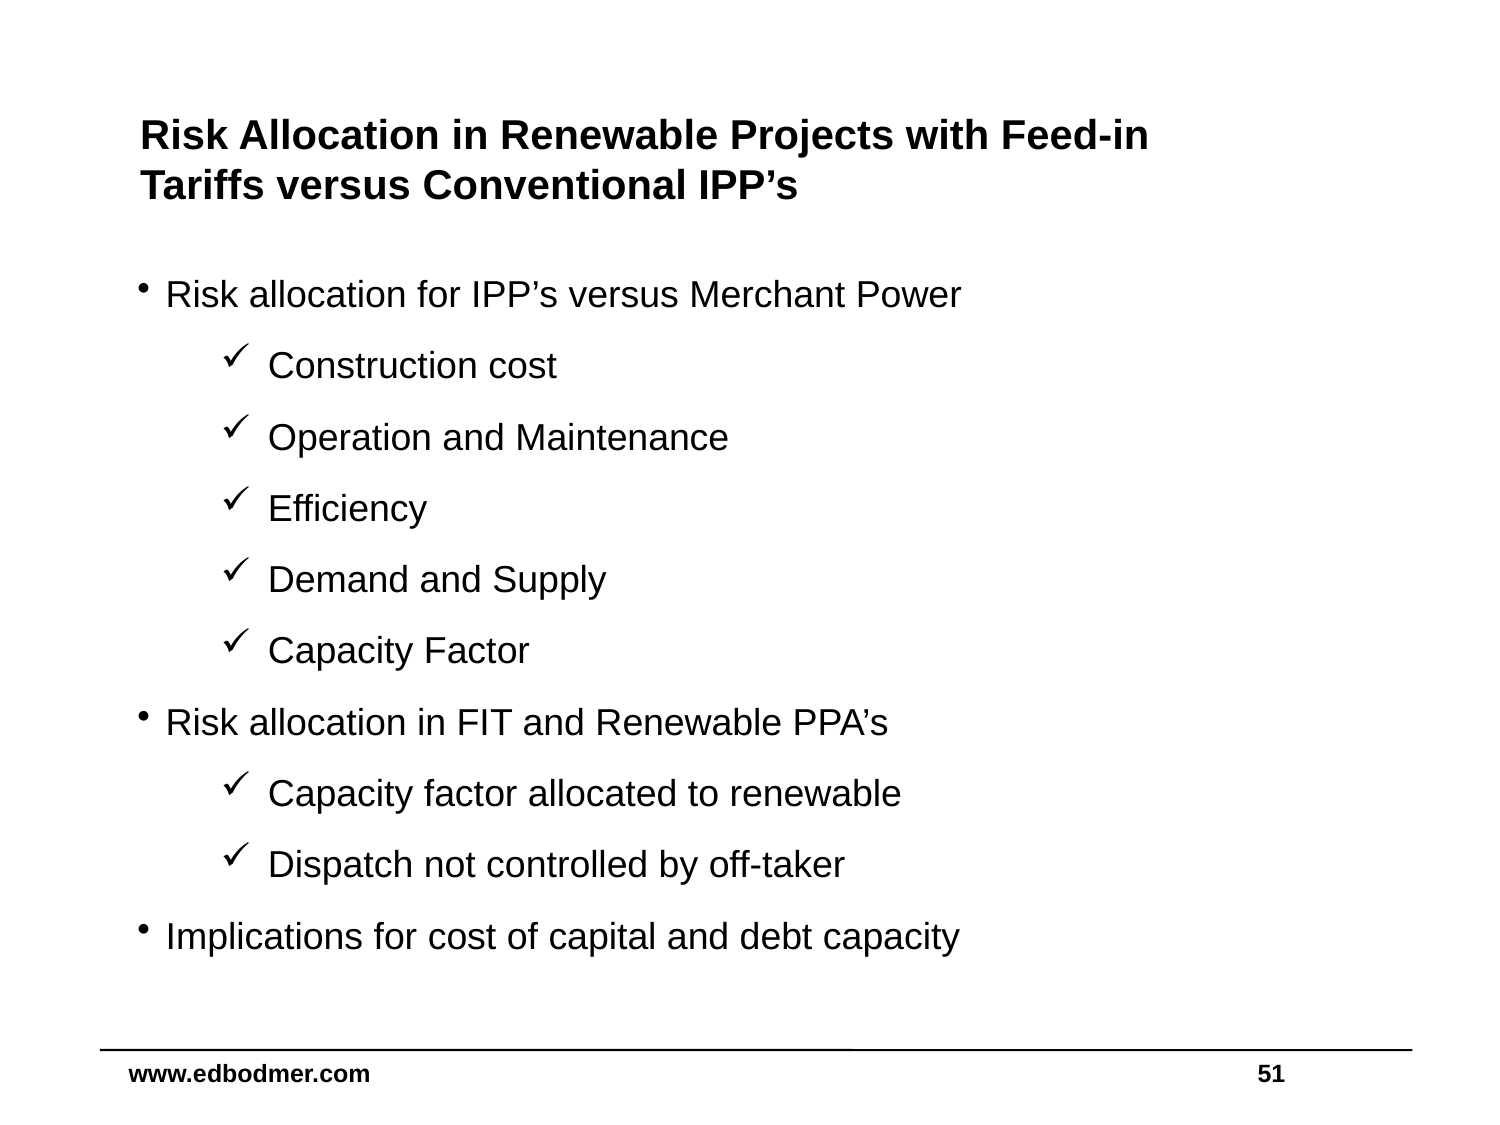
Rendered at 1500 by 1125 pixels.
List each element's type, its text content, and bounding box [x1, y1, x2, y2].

list Risk allocation for IPP’s versus Merchant Power Construction cost Operation and Maintenance Efficiency Demand and Supply Capacity Factor Risk allocation in FIT and Renewable PPA’s Capacity factor allocated to renewable Dispatch not controlled by off-taker Implications for cost of capital and debt capacity [112, 262, 1401, 1026]
title Risk Allocation in Renewable Projects with Feed-in Tariffs versus Conventional IPP’s [124, 99, 1288, 226]
